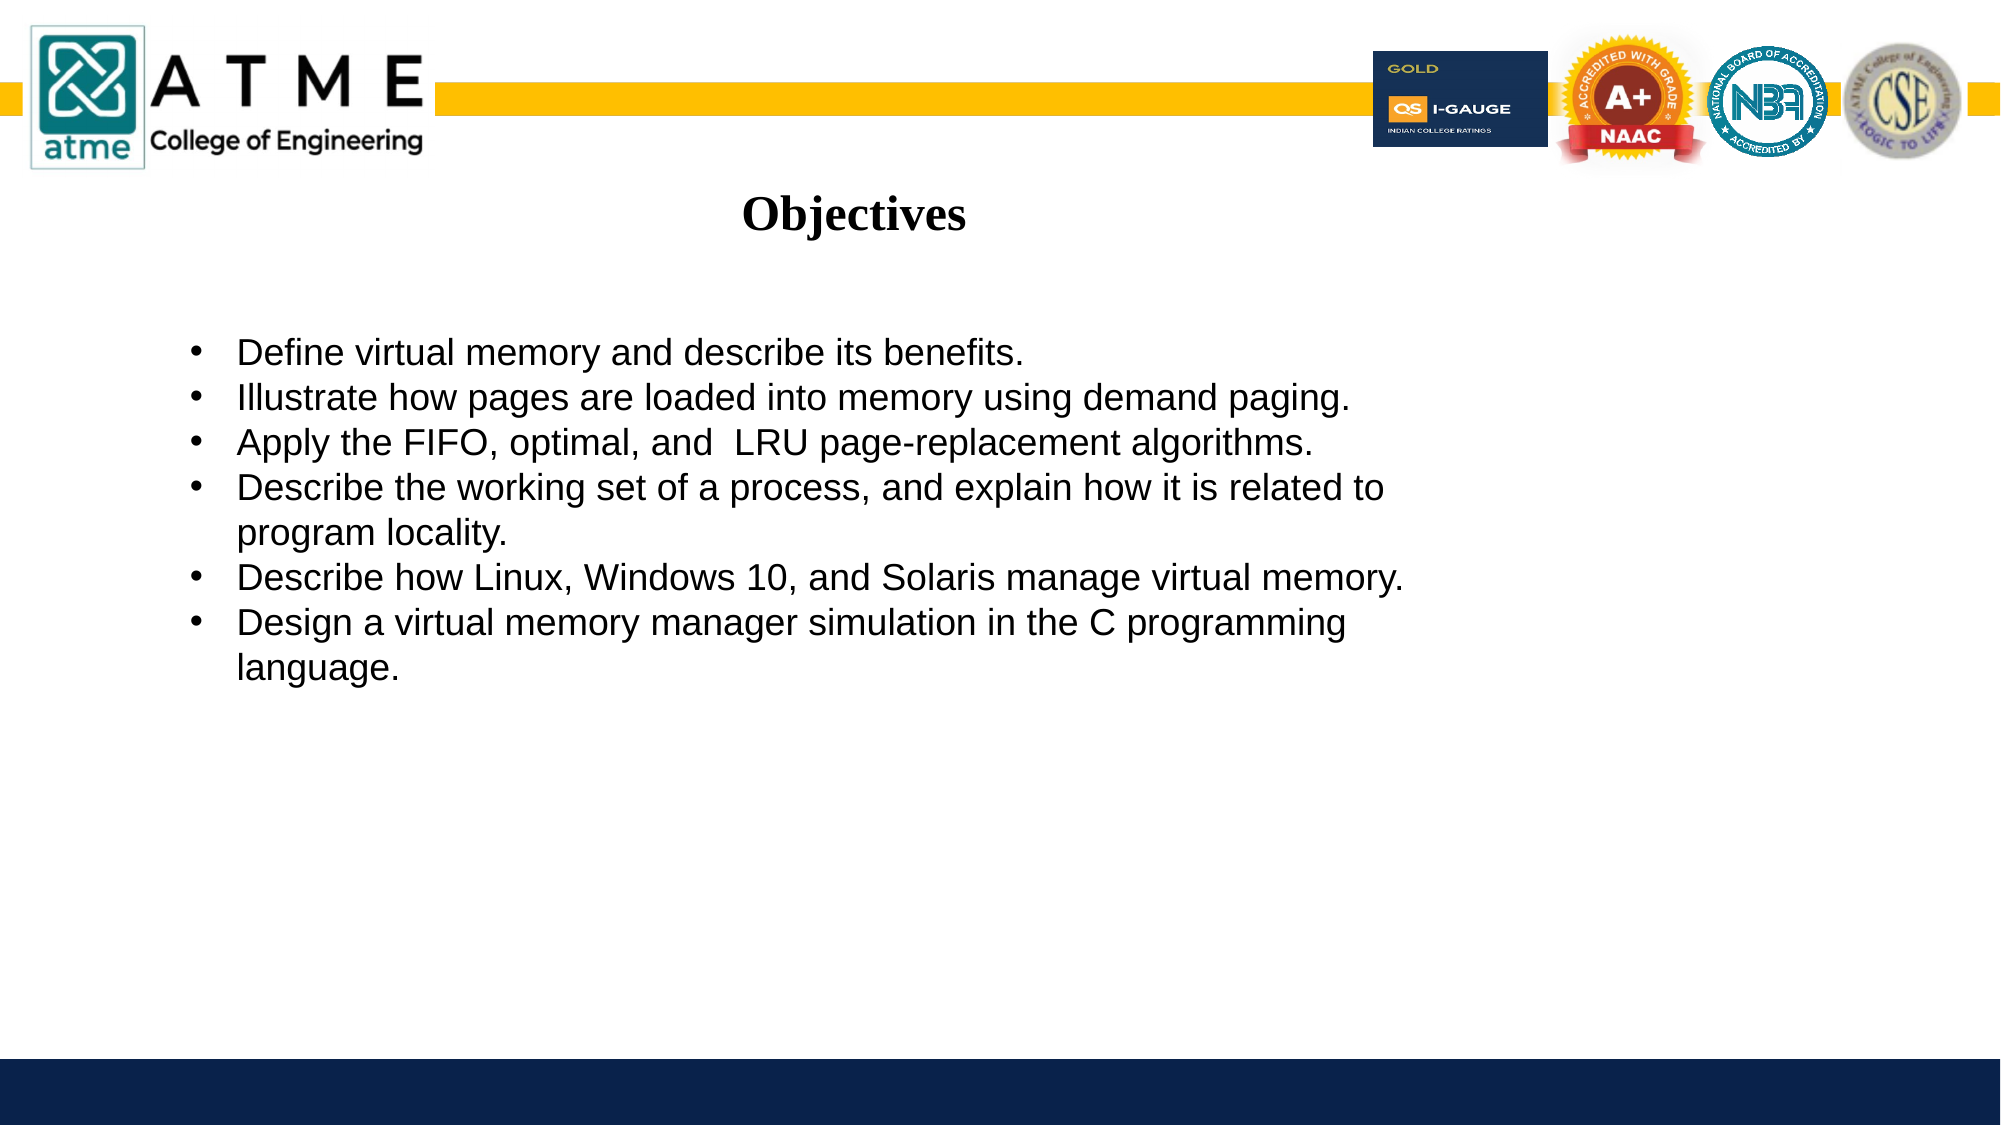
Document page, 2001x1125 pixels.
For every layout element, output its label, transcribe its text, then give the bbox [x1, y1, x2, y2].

picture [22, 15, 435, 178]
picture [1840, 26, 1968, 172]
picture [0, 1059, 2001, 1125]
list Define virtual memory and describe its benefits. Illustrate how pages are loaded into memory using demand paging. Apply the FIFO, optimal, and LRU page-replacement algorithms. Describe the working set of a process, and explain how it is related to program locality. Describe how Linux, Windows 10, and Solaris manage virtual memory. Design a virtual memory manager simulation in the C programming language. [175, 321, 1452, 1065]
title Objectives [726, 172, 2000, 268]
picture [1373, 20, 1828, 172]
